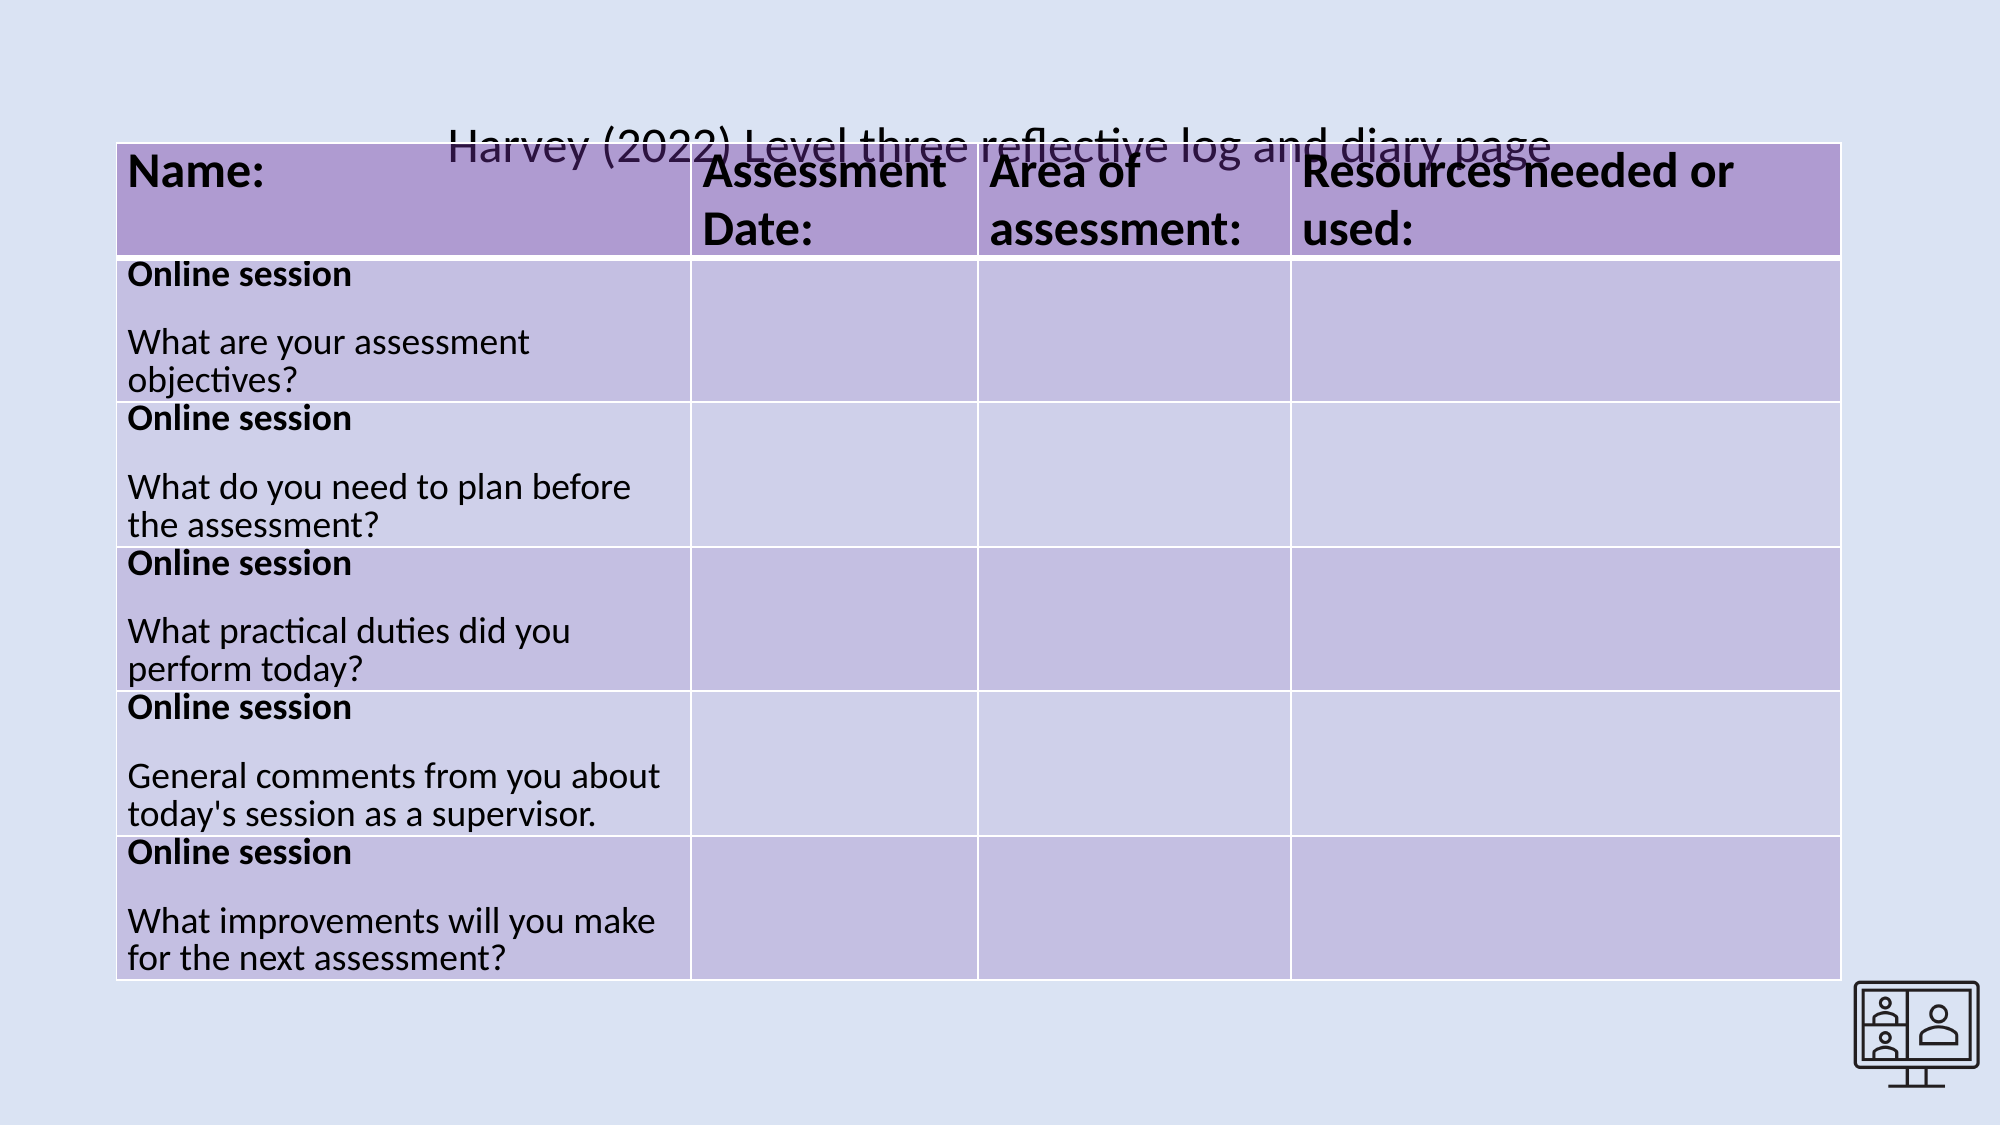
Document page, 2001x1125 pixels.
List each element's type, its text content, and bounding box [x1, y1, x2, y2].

table_cell [1292, 403, 1840, 546]
table_cell [692, 261, 977, 401]
table_cell [1292, 548, 1840, 690]
table_cell [1292, 692, 1840, 835]
table_cell [692, 548, 977, 690]
table_cell [692, 837, 977, 979]
table_cell [979, 837, 1290, 979]
table_header Name: [117, 144, 690, 255]
picture [1841, 957, 1992, 1108]
table_header Resources needed or used: [1292, 144, 1840, 255]
table_header Assessment Date: [692, 144, 977, 255]
table_cell [692, 692, 977, 835]
table_cell Online session What do you need to plan before the assessment? [117, 403, 690, 546]
table_cell Online session What practical duties did you perform today? [117, 548, 690, 690]
table_cell [979, 692, 1290, 835]
table_cell [979, 261, 1290, 401]
title Harvey (2022) Level three reflective log and diary page [137, 59, 1863, 278]
table_header Area of assessment: [979, 144, 1290, 255]
table_cell [1292, 837, 1840, 979]
table_cell [692, 403, 977, 546]
table_cell [979, 548, 1290, 690]
table_cell Online session What are your assessment objectives? [117, 261, 690, 401]
table_cell [1292, 261, 1840, 401]
table_cell Online session General comments from you about today's session as a supervisor. [117, 692, 690, 835]
table_cell Online session What improvements will you make for the next assessment? [117, 837, 690, 979]
table_cell [979, 403, 1290, 546]
